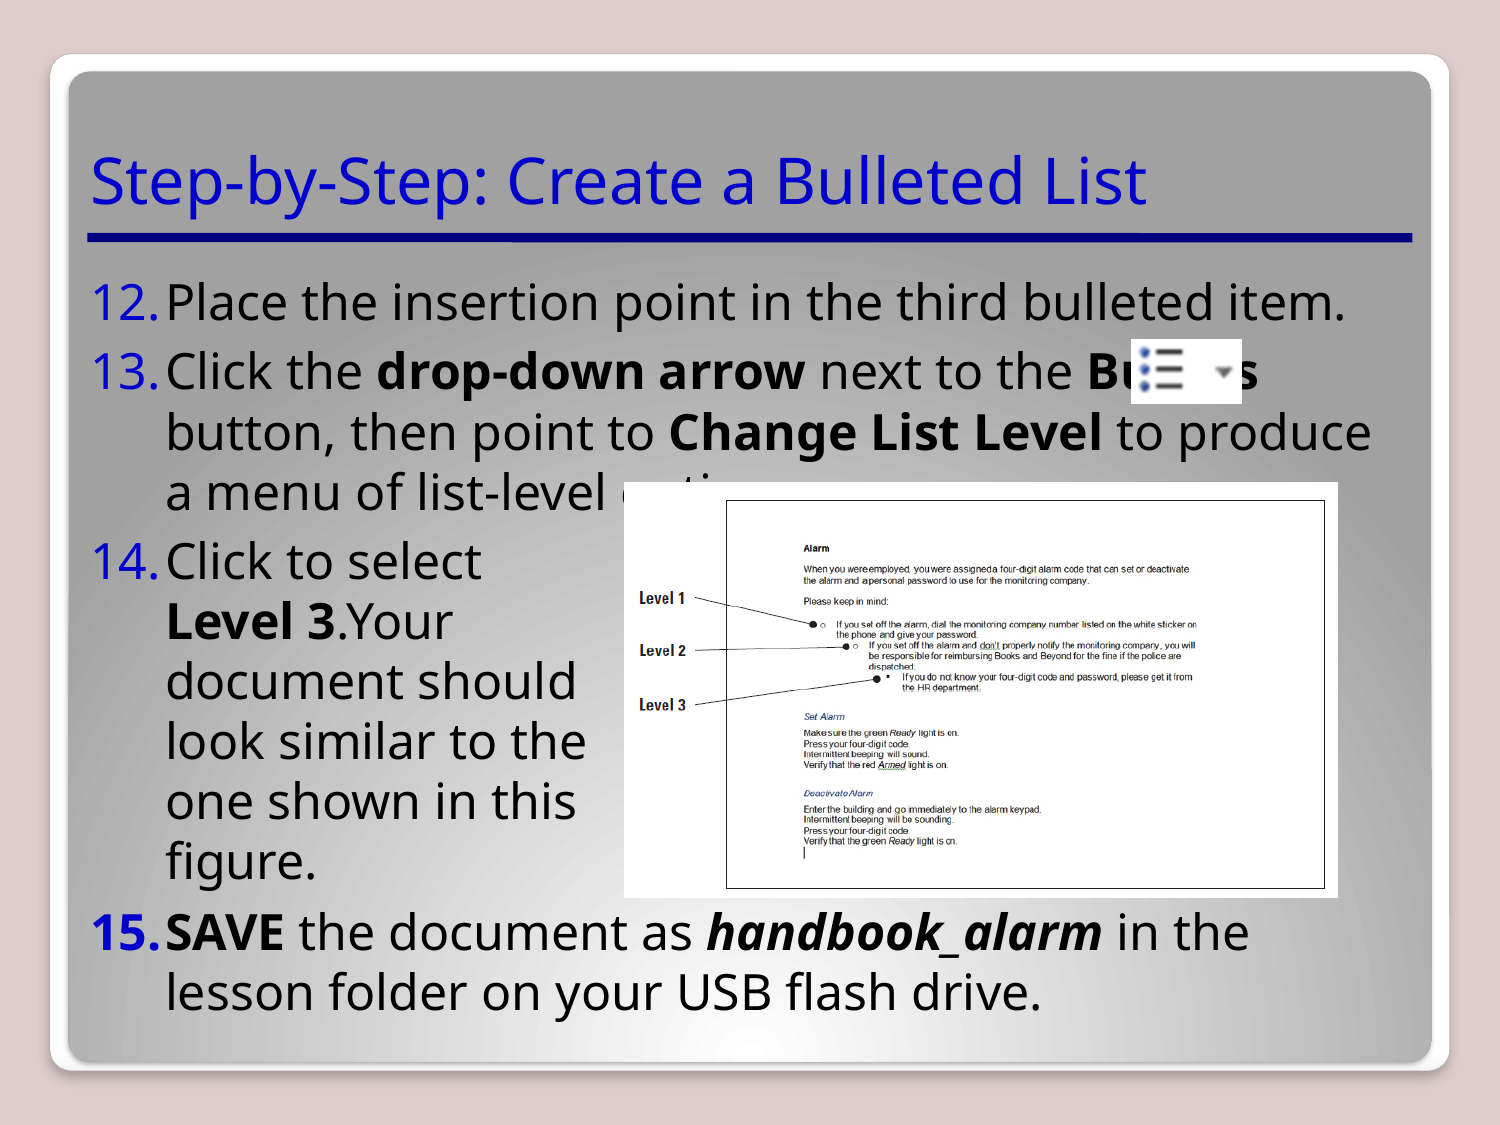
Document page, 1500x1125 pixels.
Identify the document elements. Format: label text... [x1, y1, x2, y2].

picture [1131, 338, 1242, 404]
list Place the insertion point in the third bulleted item. Click the drop-down arrow next to the Bullets button, then point to Change List Level to produce a menu of list-level options. Click to select Level 3.Your document should look similar to the one shown in this figure. SAVE the document as handbook_alarm in the lesson folder on your USB flash drive. [75, 262, 1425, 1063]
title Step-by-Step: Create a Bulleted List [74, 74, 1426, 226]
picture [624, 482, 1338, 898]
